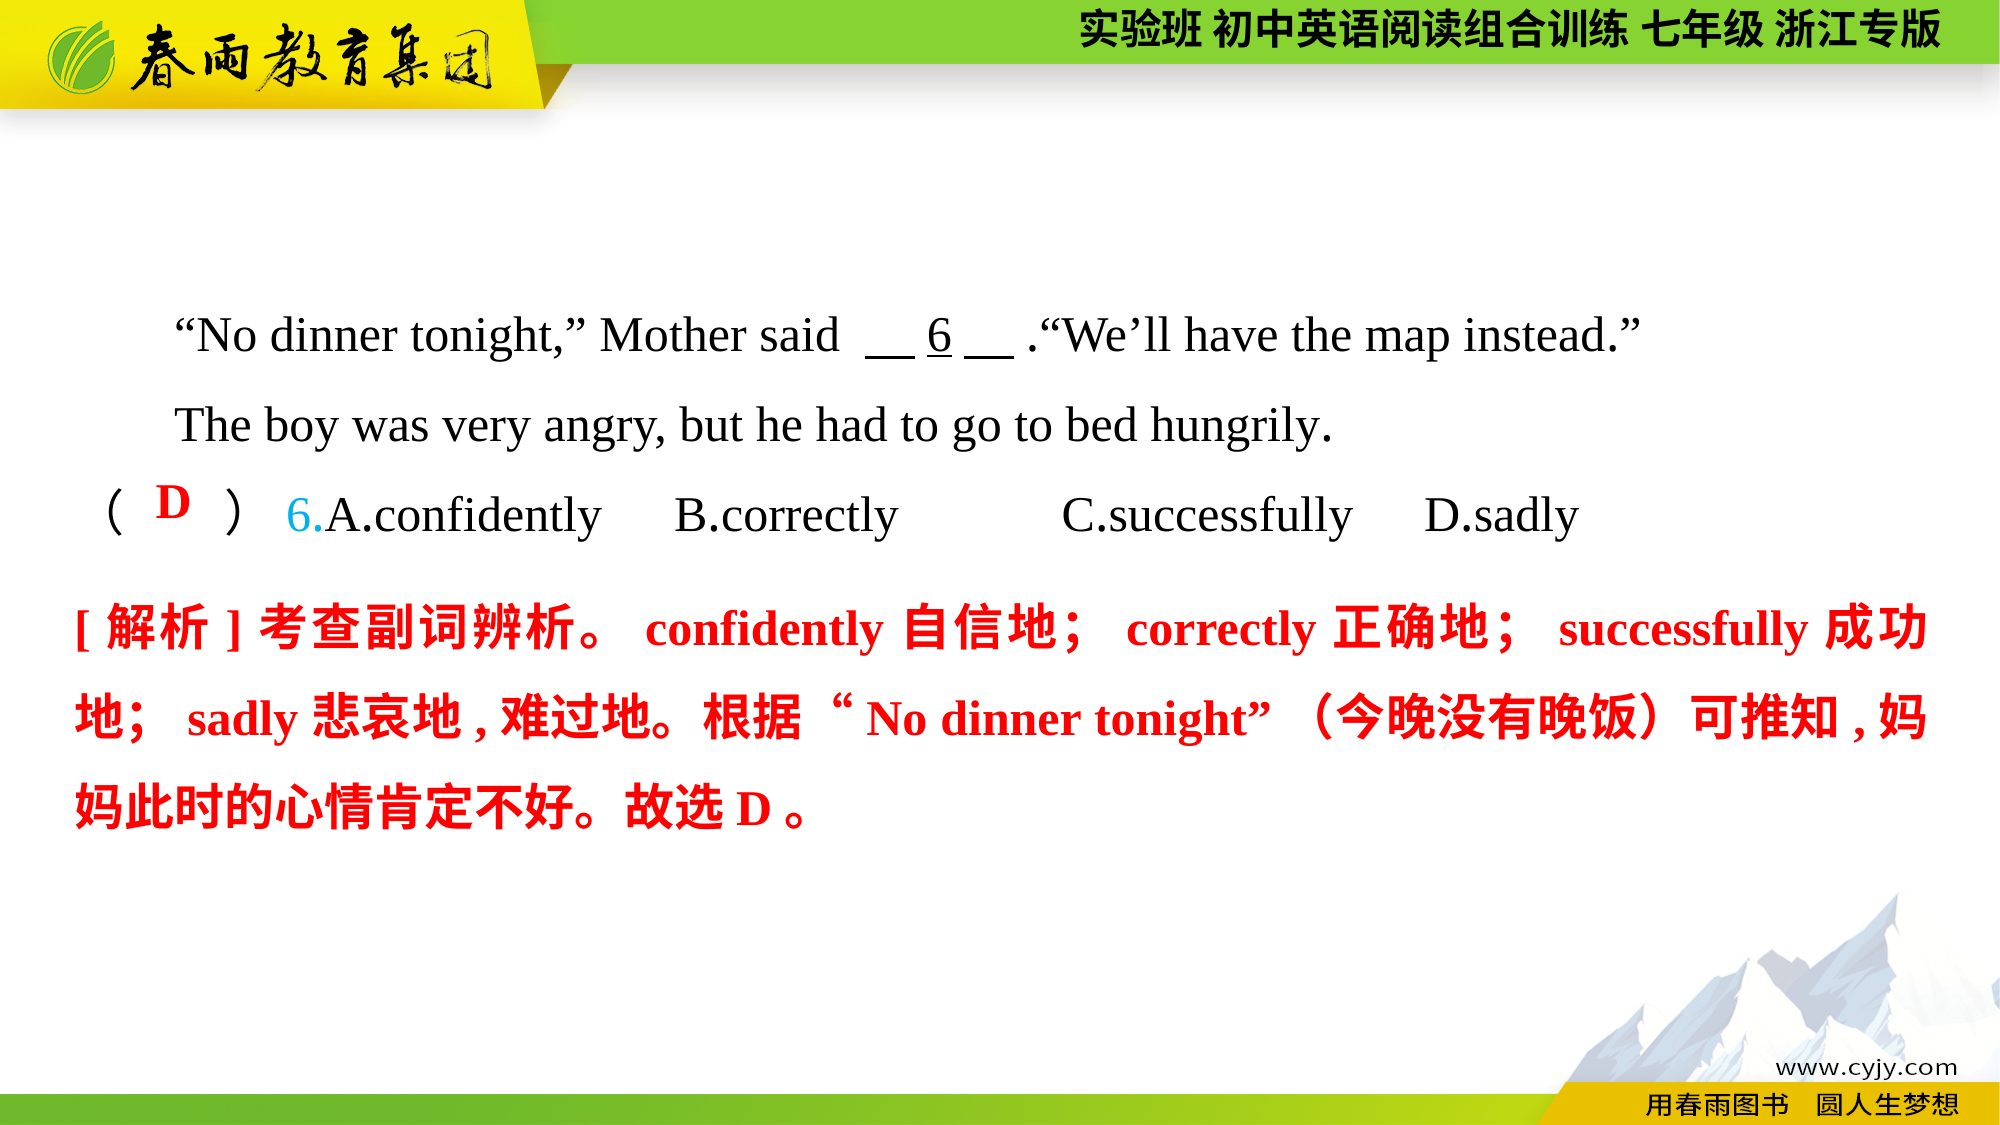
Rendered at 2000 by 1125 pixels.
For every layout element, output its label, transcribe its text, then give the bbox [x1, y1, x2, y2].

text_box D [140, 460, 207, 536]
picture [0, 0, 2000, 1125]
list “No dinner tonight,” Mother said 6 .“We’ll have the map instead.” The boy was very angry, but he had to go to bed hungrily. （ ）6.A.confidently B.correctly C.successfully D.sadly [59, 264, 1944, 552]
text_box [解析]考查副词辨析。confidently自信地；correctly正确地；successfully成功地；sadly悲哀地,难过地。根据“No dinner tonight”（今晚没有晚饭）可推知,妈妈此时的心情肯定不好。故选D。 [59, 557, 1944, 843]
